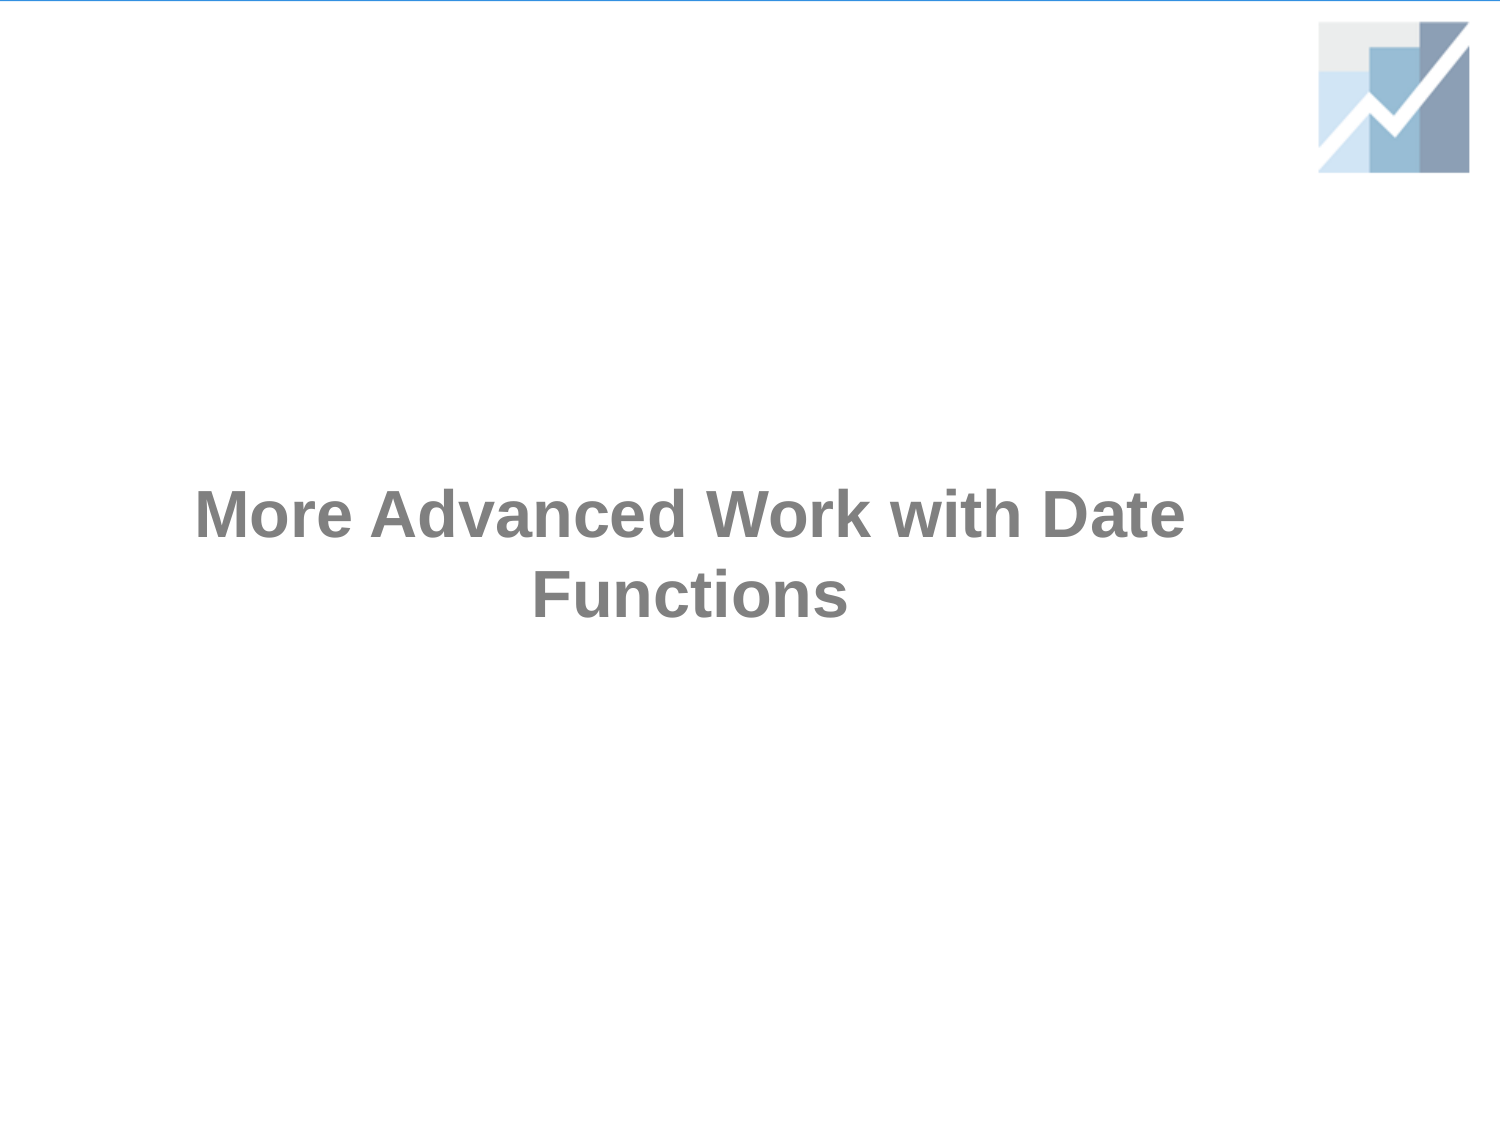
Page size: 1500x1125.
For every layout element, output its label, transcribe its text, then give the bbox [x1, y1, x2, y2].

picture [1300, 11, 1479, 181]
subtitle More Advanced Work with Date Functions [63, 463, 1318, 727]
